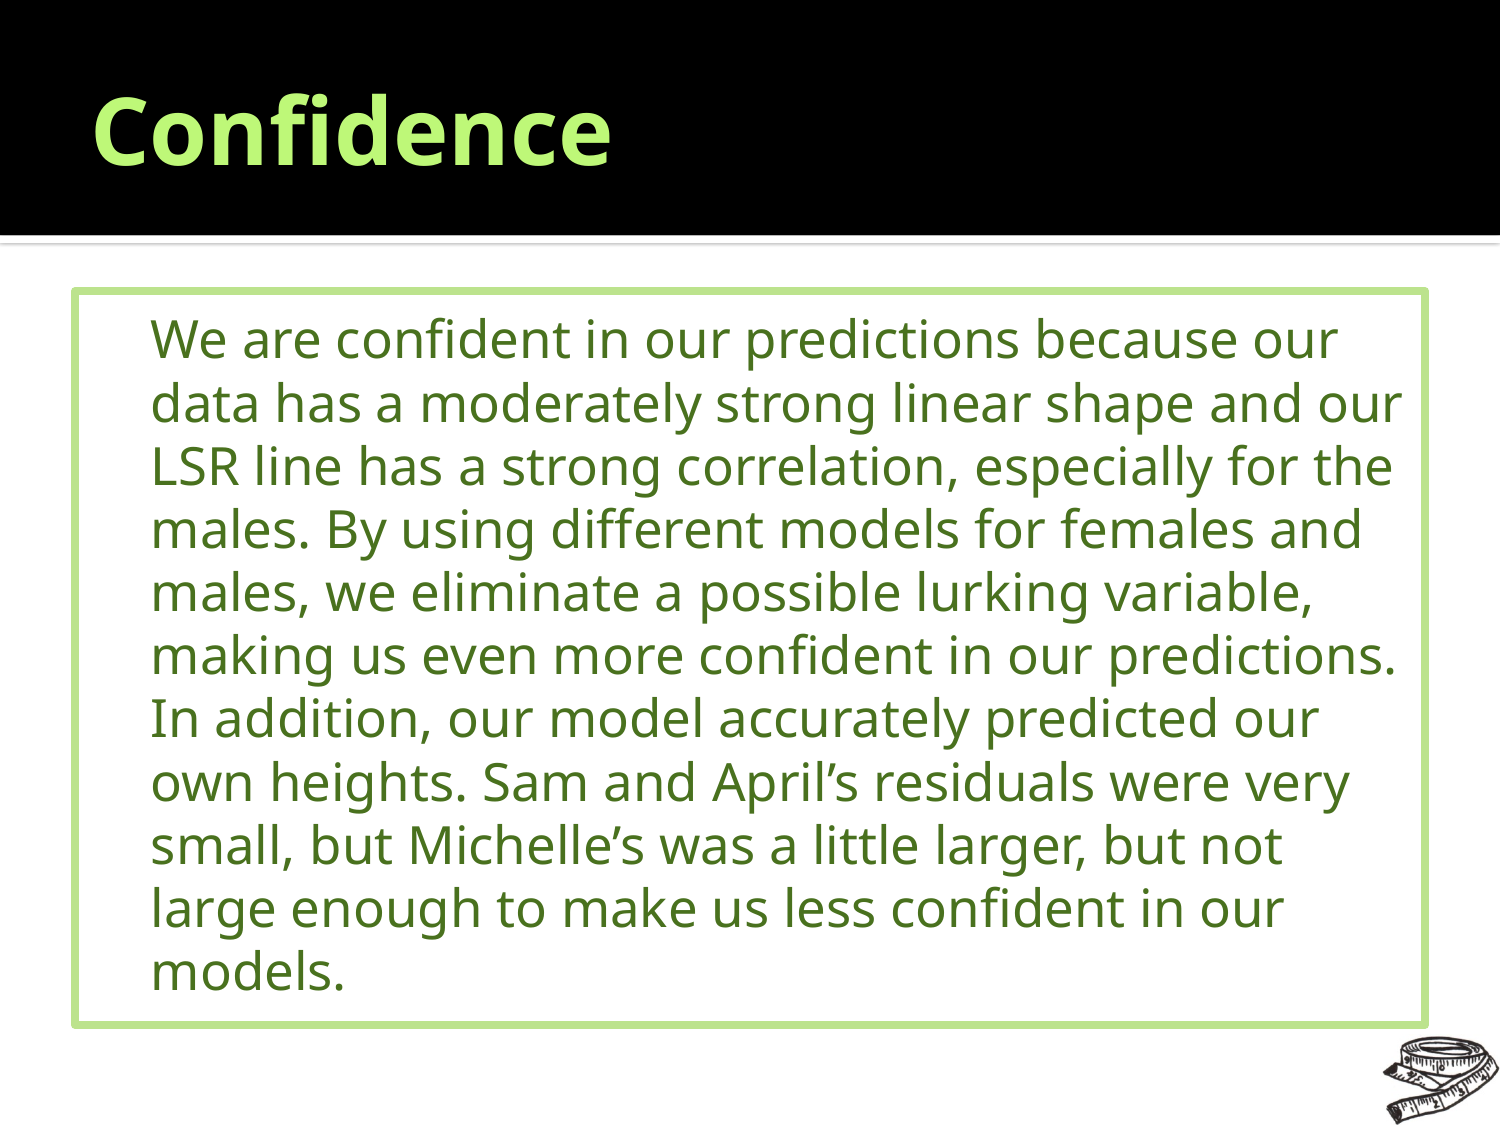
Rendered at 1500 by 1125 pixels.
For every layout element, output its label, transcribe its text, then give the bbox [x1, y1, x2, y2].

title Confidence [75, 25, 1425, 231]
picture [1380, 1034, 1500, 1125]
list We are confident in our predictions because our data has a moderately strong linear shape and our LSR line has a strong correlation, especially for the males. By using different models for females and males, we eliminate a possible lurking variable, making us even more confident in our predictions. In addition, our model accurately predicted our own heights. Sam and April’s residuals were very small, but Michelle’s was a little larger, but not large enough to make us less confident in our models. [71, 287, 1429, 1029]
